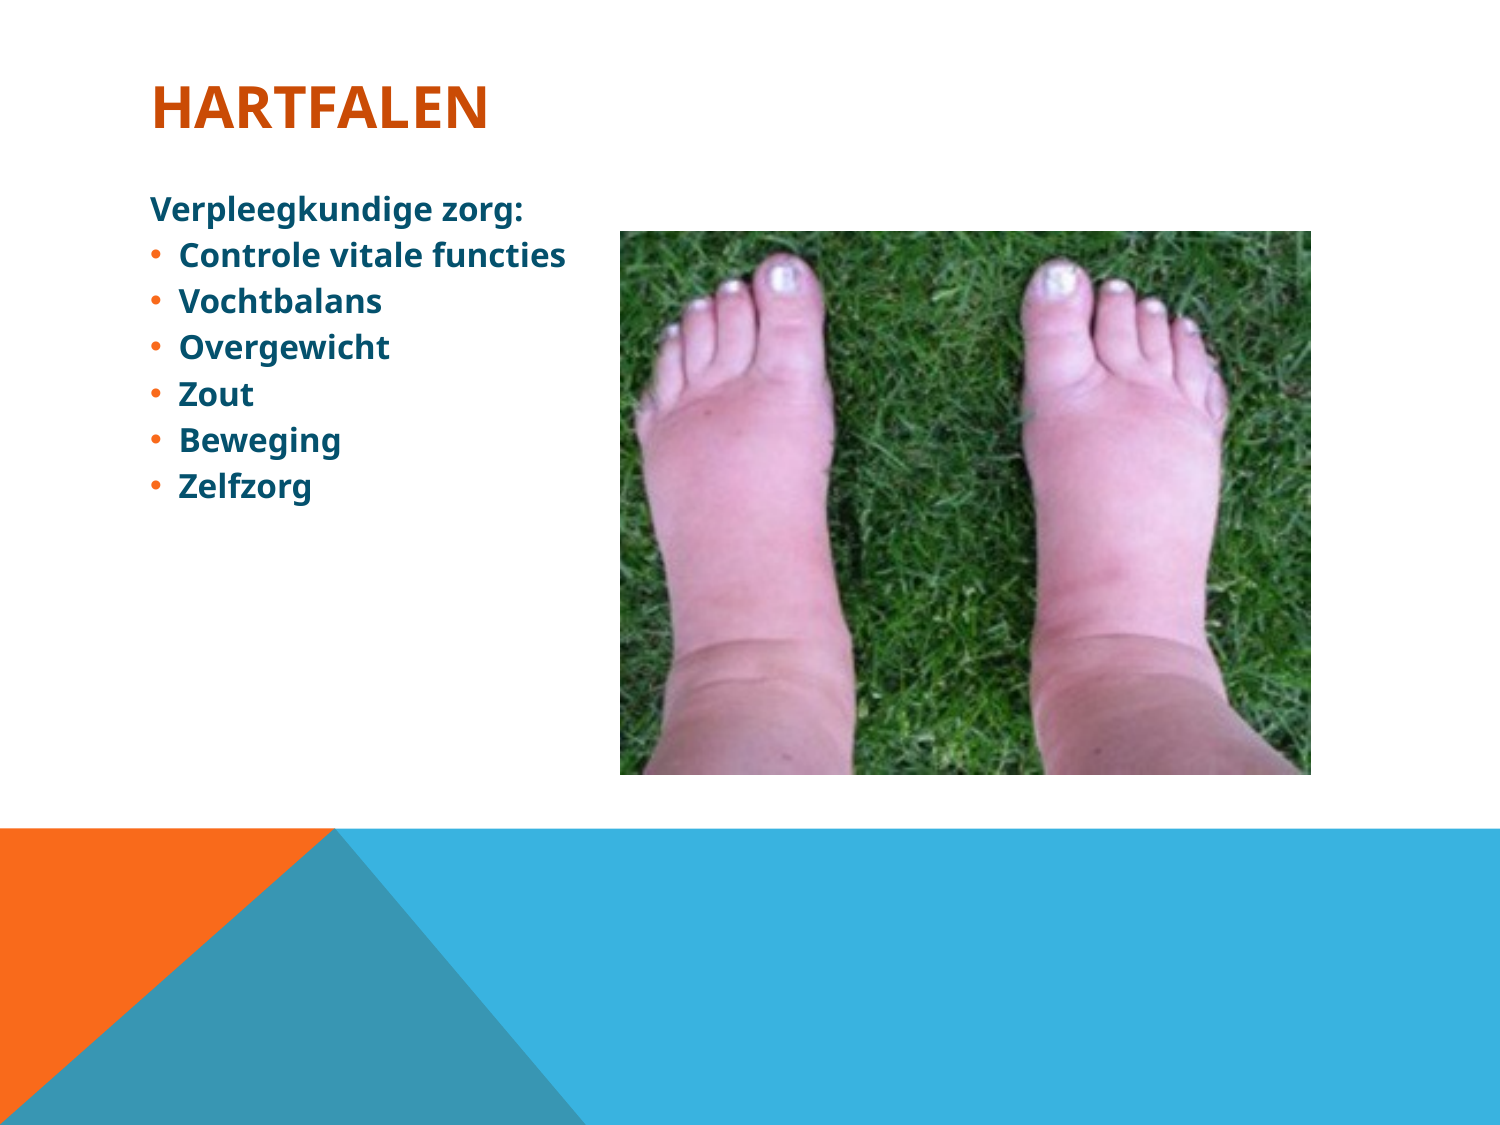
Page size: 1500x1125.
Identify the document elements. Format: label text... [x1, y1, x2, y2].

title Hartfalen [135, 60, 1369, 150]
list Verpleegkundige zorg: Controle vitale functies Vochtbalans Overgewicht Zout Beweging Zelfzorg [135, 180, 1369, 768]
picture [619, 231, 1311, 776]
